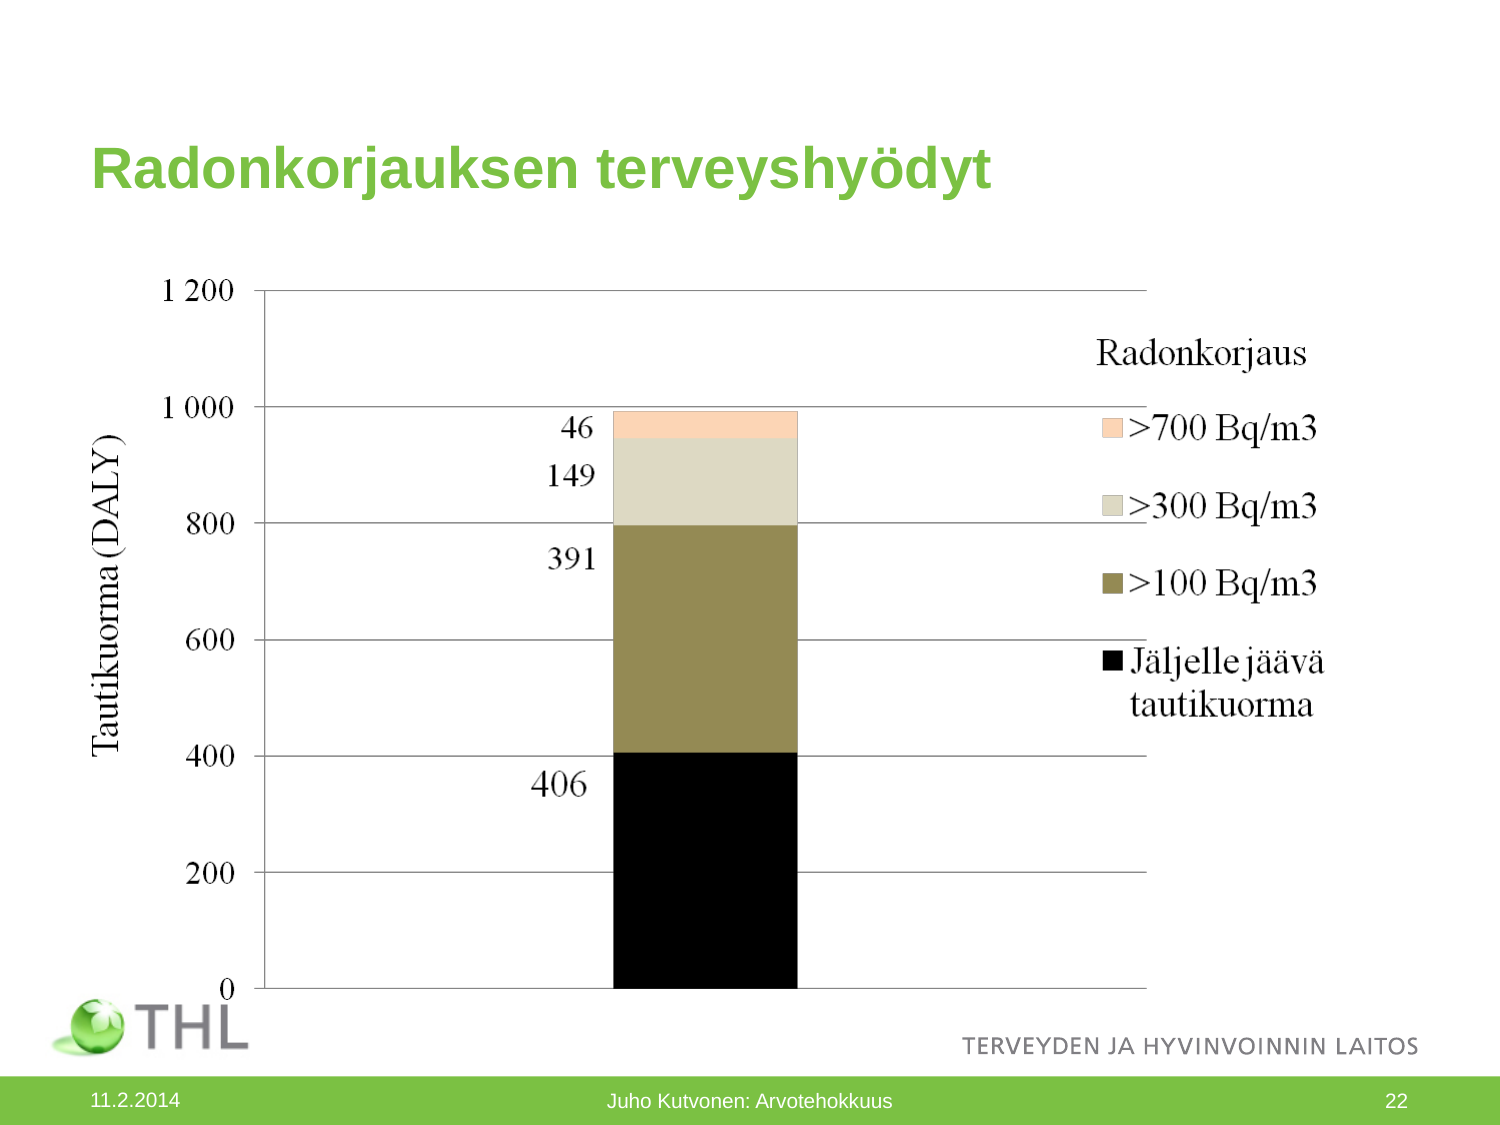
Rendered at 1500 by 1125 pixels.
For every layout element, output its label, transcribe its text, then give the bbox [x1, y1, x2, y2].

title Radonkorjauksen terveyshyödyt [76, 42, 1424, 209]
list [66, 253, 1432, 1056]
slide_number 22 [1245, 1082, 1424, 1118]
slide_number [74, 1080, 255, 1118]
picture [24, 983, 275, 1067]
footer Juho Kutvonen: Arvotehokkuus [253, 1082, 1245, 1118]
